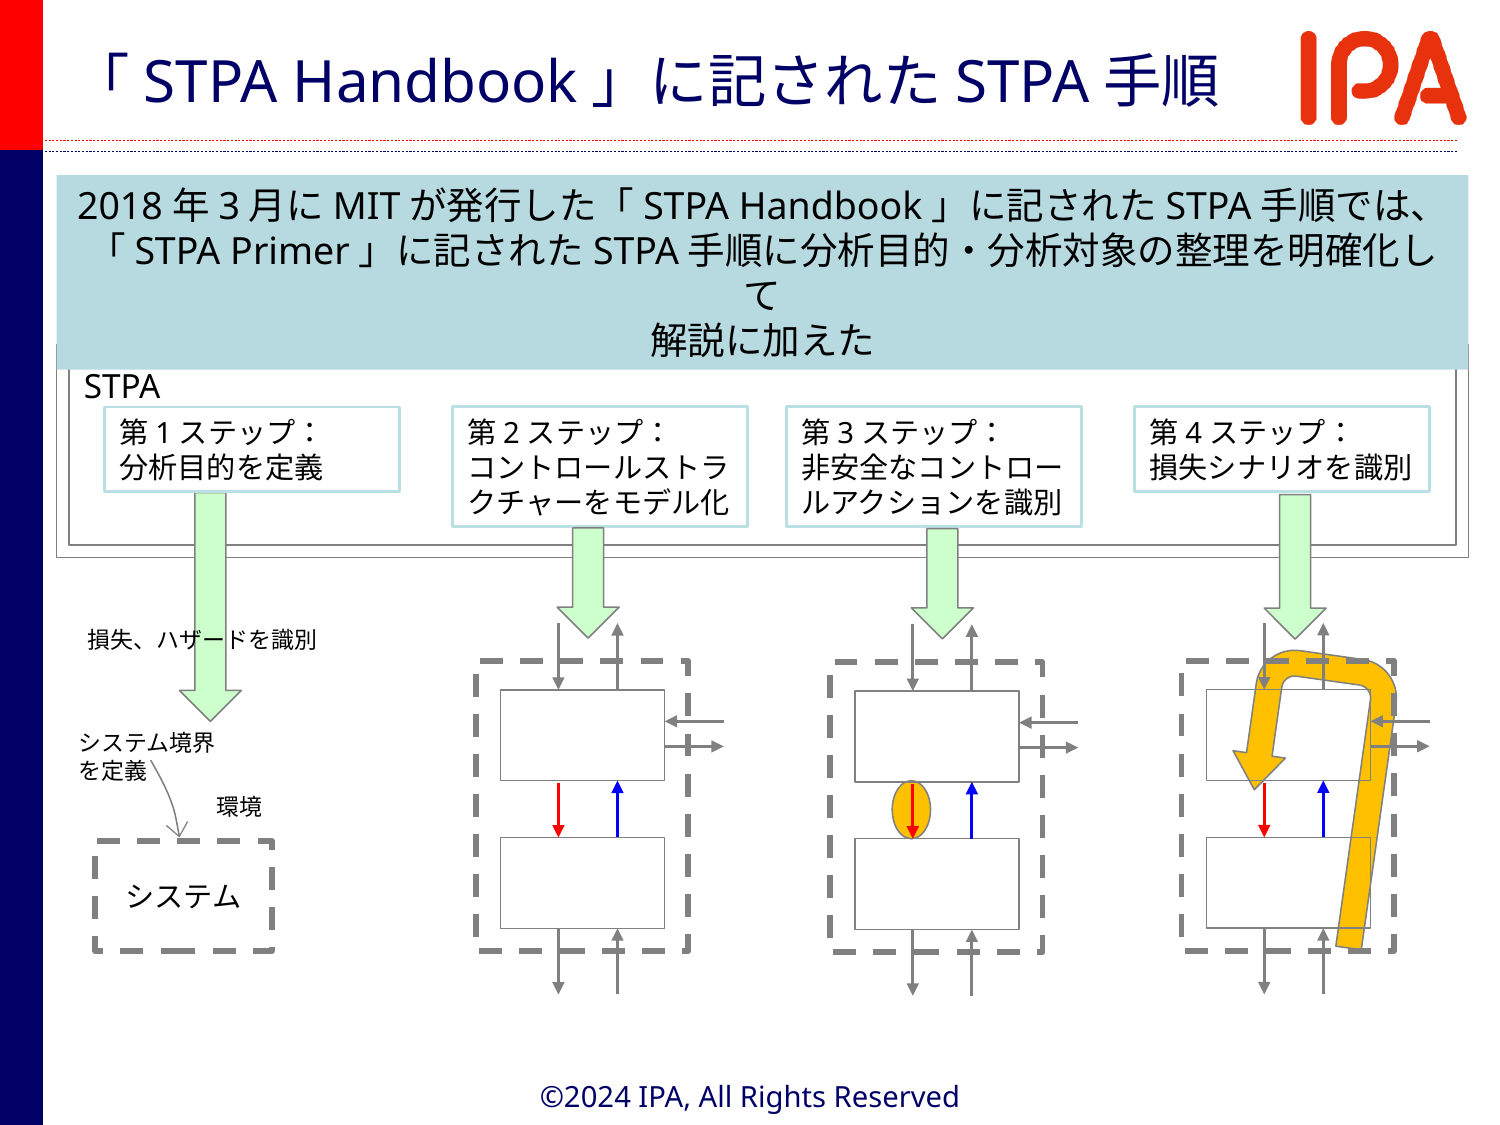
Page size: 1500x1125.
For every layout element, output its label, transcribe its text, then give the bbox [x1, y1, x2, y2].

text_box システム [95, 840, 272, 952]
text_box [1264, 494, 1327, 621]
text_box 第3ステップ： 非安全なコントロールアクションを識別 [786, 406, 1082, 527]
text_box STPA [226, 544, 572, 558]
text_box STPA [56, 370, 194, 558]
text_box 2018年3月にMITが発行した「STPA Handbook」に記されたSTPA手順では、 「STPA Primer」に記されたSTPA手順に分析目的・分析対象の整理を明確化して 解説に加えた [56, 175, 1469, 370]
text_box 損失、ハザードを識別 [72, 618, 346, 661]
text_box システム境界 を定義 [63, 721, 252, 791]
text_box [179, 661, 242, 721]
text_box 第1ステップ： 分析目的を定義 [104, 407, 400, 492]
text_box STPA [604, 544, 926, 558]
text_box STPA [1311, 370, 1469, 558]
text_box [194, 492, 226, 618]
footer ©2024 IPA, All Rights Reserved [512, 1070, 988, 1118]
text_box 第4ステップ： 損失シナリオを識別 [1134, 406, 1430, 492]
text_box 環境 [201, 785, 282, 828]
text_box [1181, 622, 1430, 995]
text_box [475, 622, 724, 995]
text_box [911, 528, 974, 622]
text_box [557, 527, 620, 621]
picture [1257, 14, 1472, 134]
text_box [829, 624, 1079, 996]
text_box 第2ステップ： コントロールストラクチャーをモデル化 [452, 406, 748, 527]
text_box [150, 760, 189, 838]
text_box STPA [958, 544, 1279, 558]
title 「STPA Handbook」に記されたSTPA手順 [56, 19, 1397, 139]
